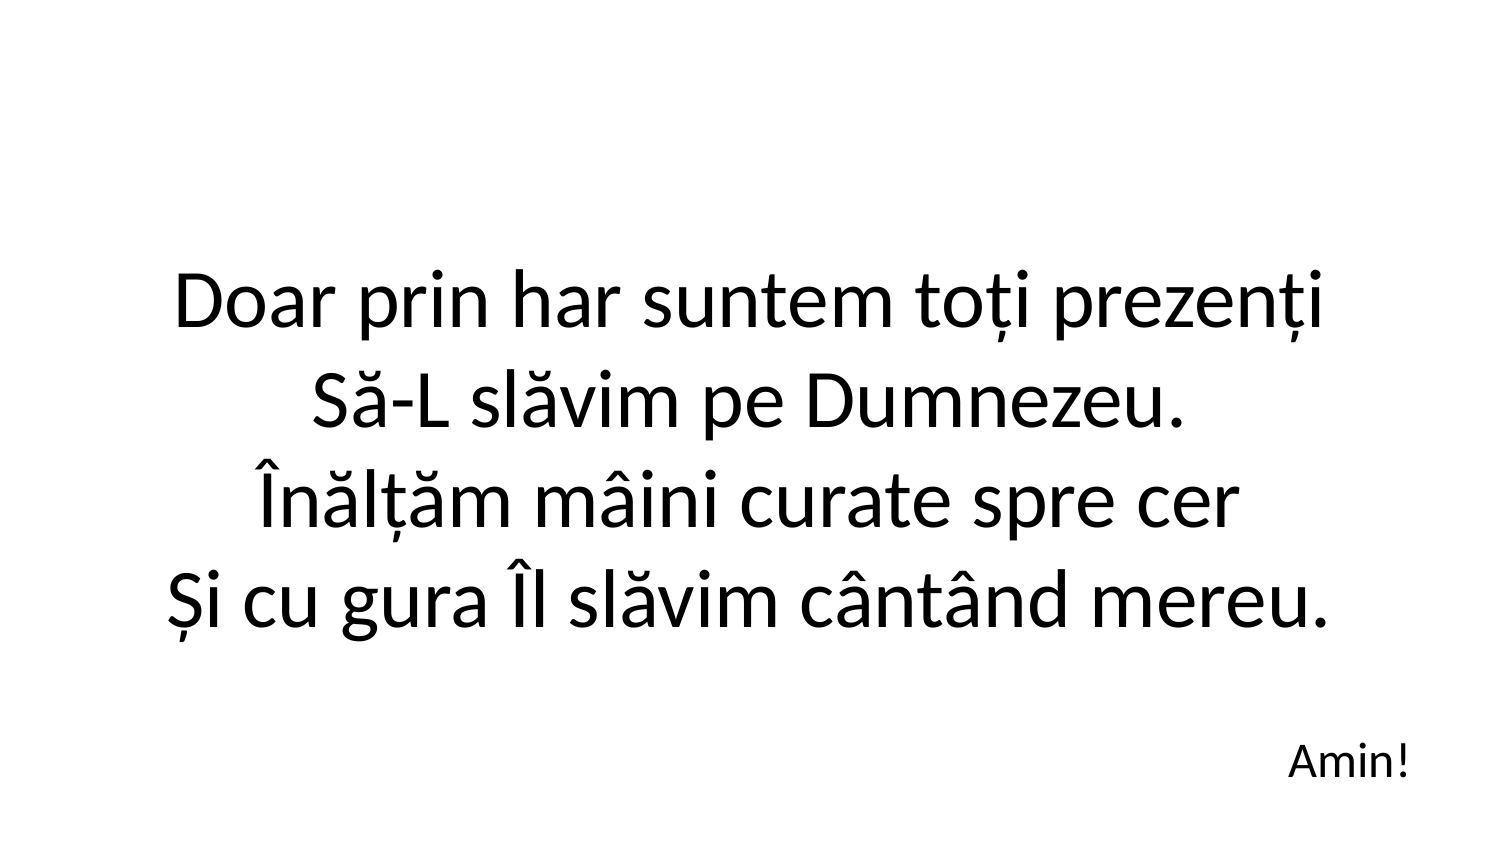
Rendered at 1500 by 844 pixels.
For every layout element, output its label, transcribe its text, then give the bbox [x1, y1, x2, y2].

text_box Doar prin har suntem toți prezenți Să-L slăvim pe Dumnezeu. Înălțăm mâini curate spre cer Și cu gura Îl slăvim cântând mereu. [152, 192, 1348, 652]
text_box Amin! [1273, 674, 1427, 795]
